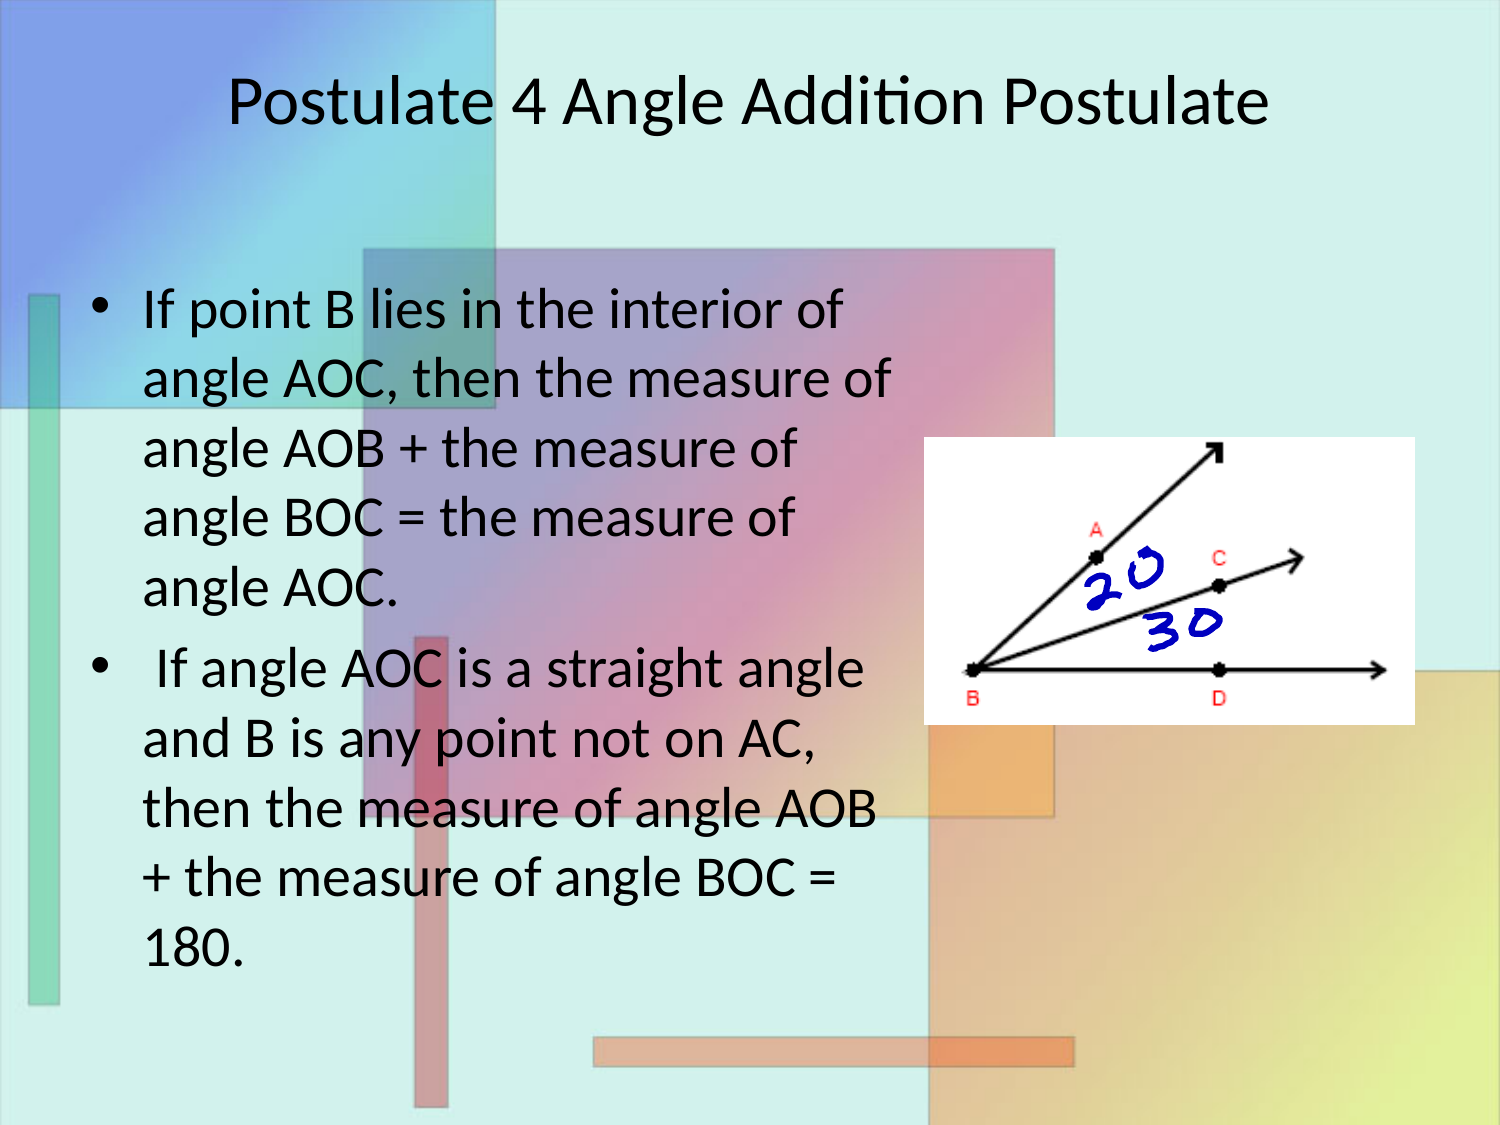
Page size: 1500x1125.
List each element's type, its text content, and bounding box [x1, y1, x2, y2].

list If point B lies in the interior of angle AOC, then the measure of angle AOB + the measure of angle BOC = the measure of angle AOC. If angle AOC is a straight angle and B is any point not on AC, then the measure of angle AOB + the measure of angle BOC = 180. [75, 262, 913, 1000]
picture [0, 0, 1500, 1125]
title Postulate 4 Angle Addition Postulate [75, 45, 1425, 233]
